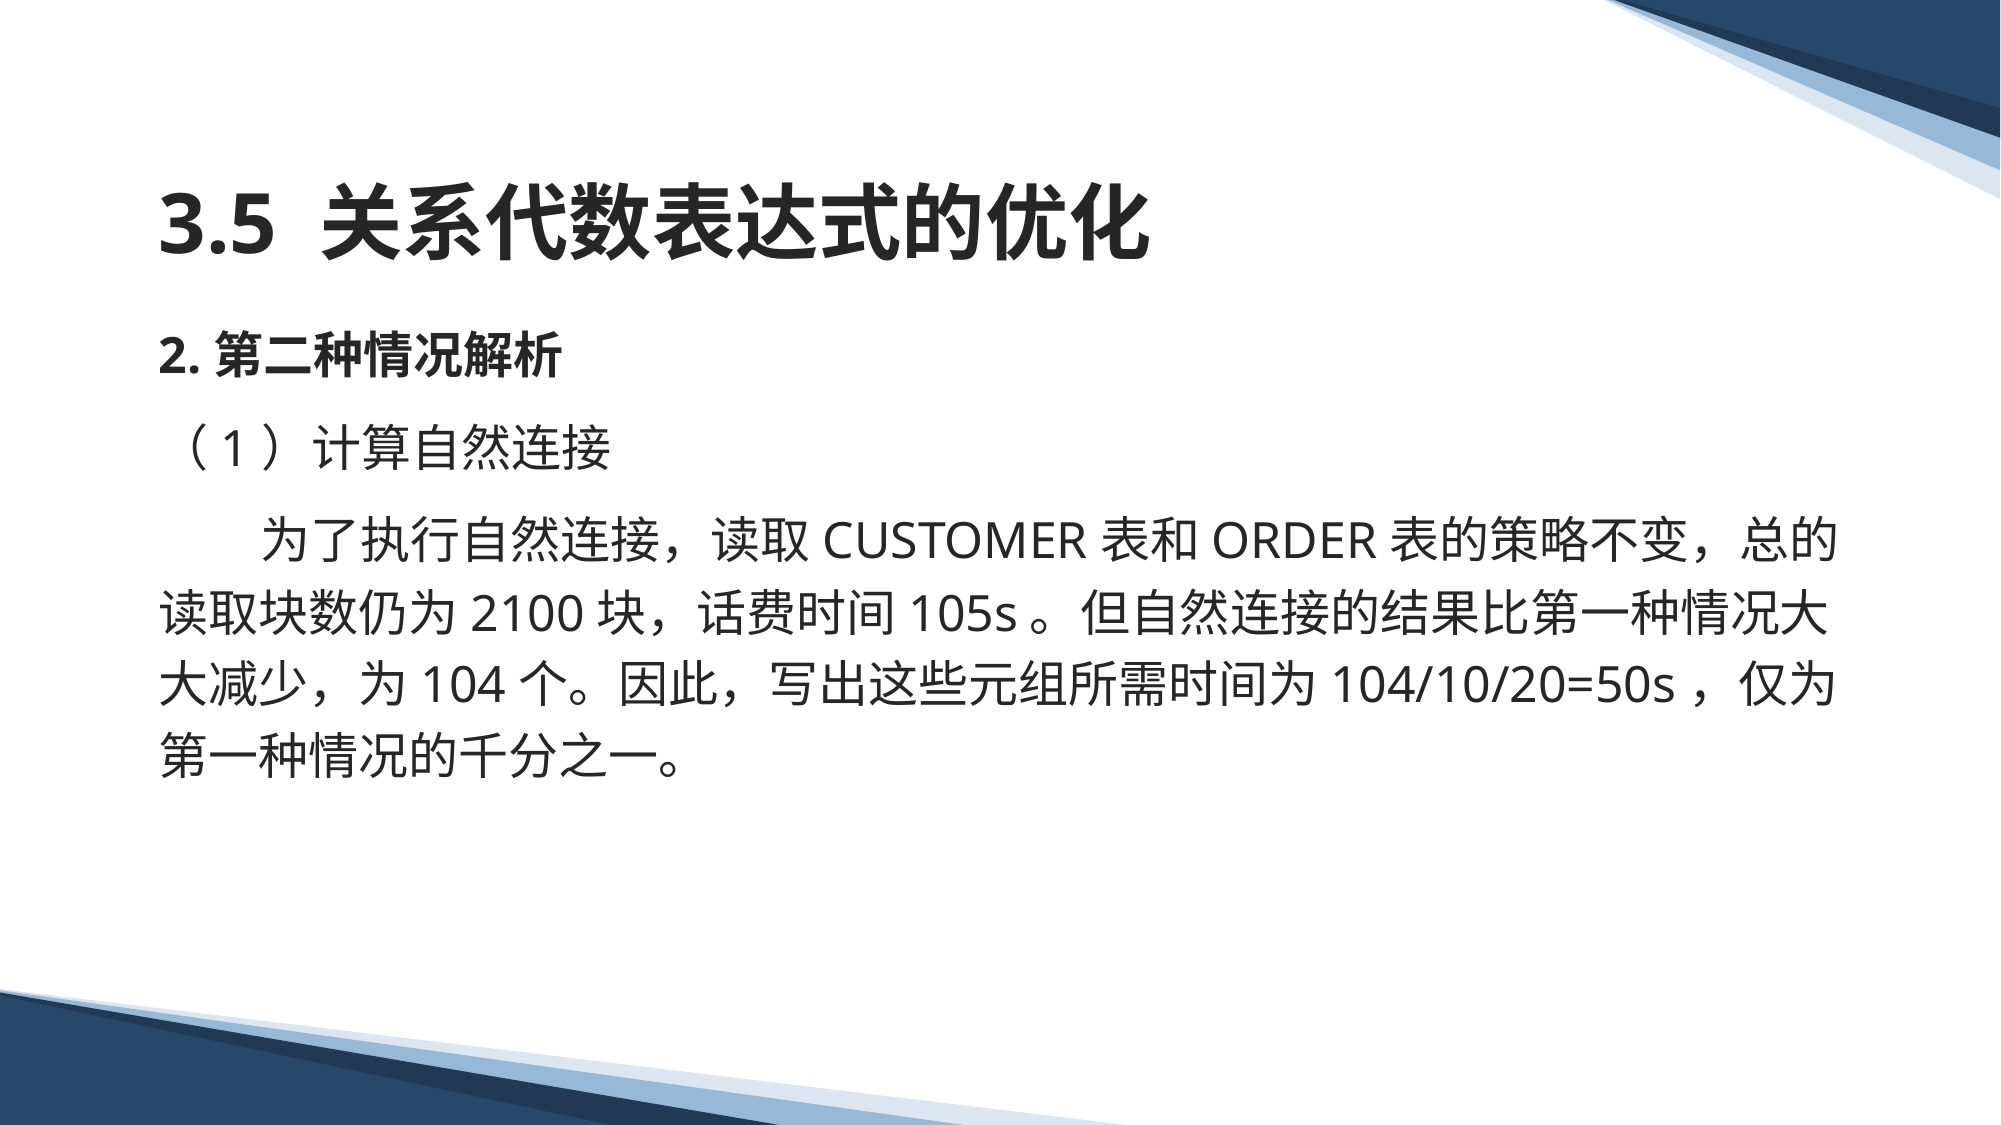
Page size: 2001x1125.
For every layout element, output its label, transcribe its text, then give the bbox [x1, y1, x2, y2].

list 2.第二种情况解析 （1）计算自然连接 为了执行自然连接，读取CUSTOMER表和ORDER表的策略不变，总的读取块数仍为2100块，话费时间105s。但自然连接的结果比第一种情况大大减少，为104个。因此，写出这些元组所需时间为104/10/20=50s，仅为第一种情况的千分之一。 [143, 303, 1857, 1013]
title 3.5 关系代数表达式的优化 [143, 54, 1857, 280]
